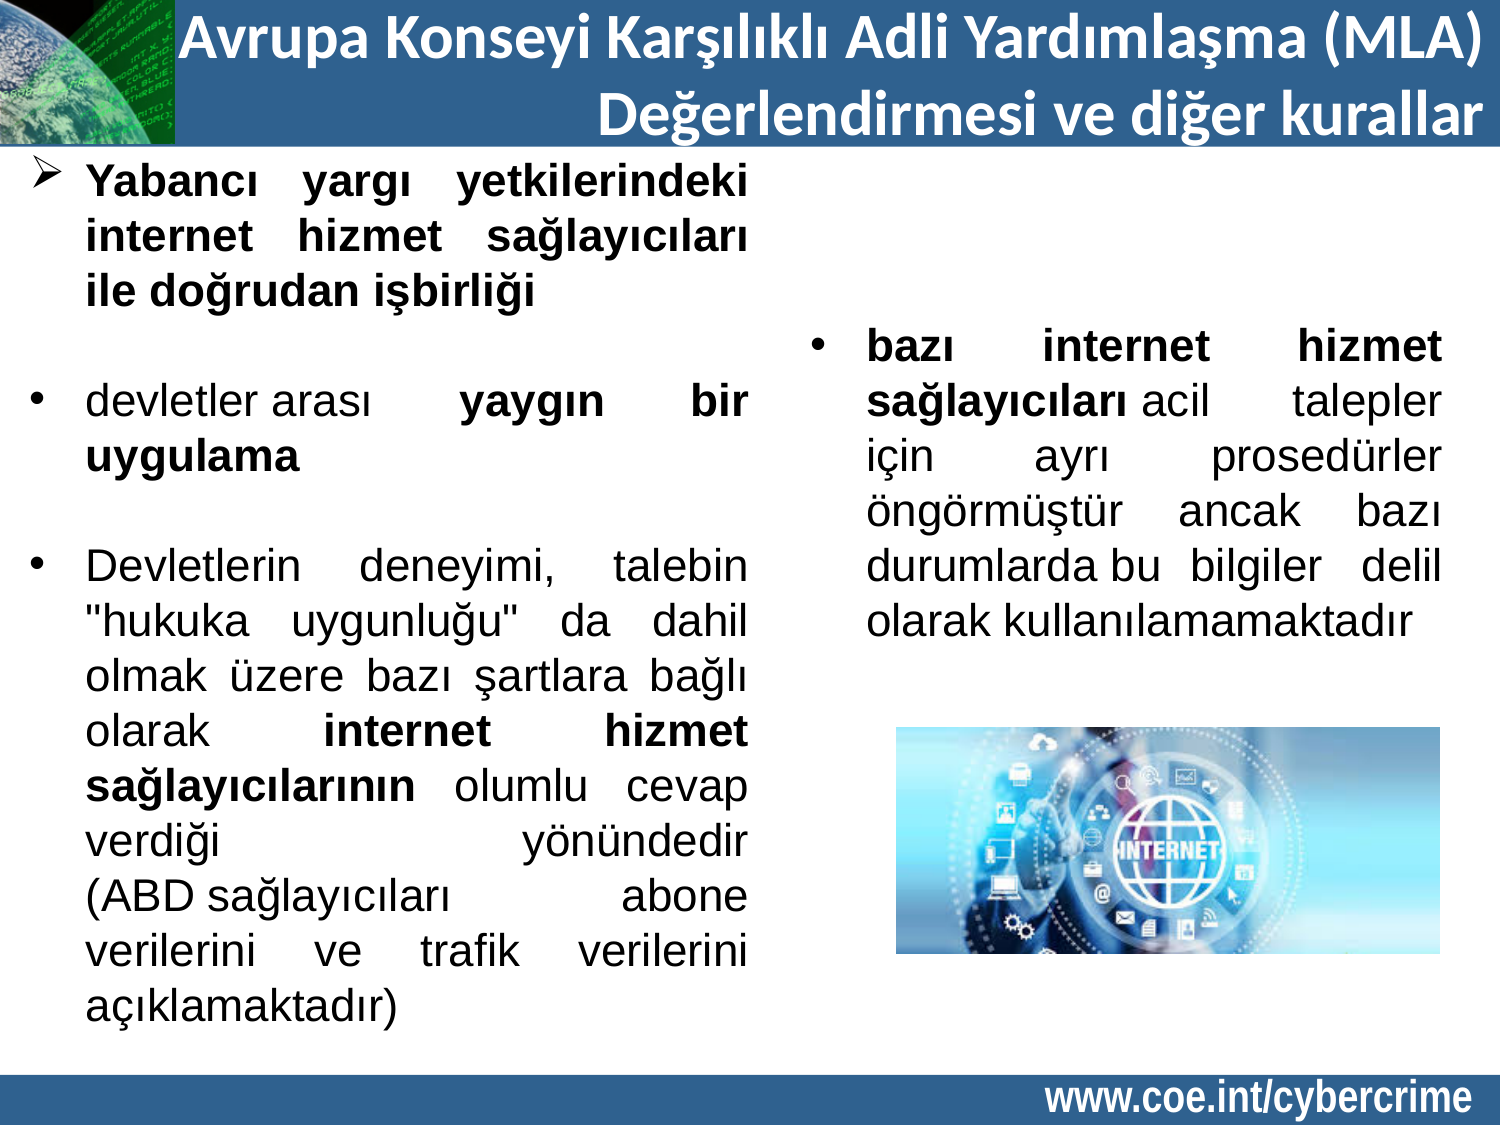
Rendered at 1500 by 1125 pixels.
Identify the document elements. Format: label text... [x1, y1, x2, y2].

text_box bazı internet hizmet sağlayıcıları acil talepler için ayrı prosedürler öngörmüştür ancak bazı durumlarda bu bilgiler delil olarak kullanılamamaktadır [794, 308, 1459, 654]
text_box Yabancı yargı yetkilerindeki internet hizmet sağlayıcıları ile doğrudan işbirliği devletler arası yaygın bir uygulama Devletlerin deneyimi, talebin "hukuka uygunluğu" da dahil olmak üzere bazı şartlara bağlı olarak internet hizmet sağlayıcılarının olumlu cevap verdiği yönündedir (ABD sağlayıcıları abone verilerini ve trafik verilerini açıklamaktadır) [14, 143, 765, 1038]
picture [895, 726, 1441, 954]
text_box www.coe.int/cybercrime [1030, 1059, 1500, 1125]
text_box Avrupa Konseyi Karşılıklı Adli Yardımlaşma (MLA) Değerlendirmesi ve diğer kurallar [179, 0, 1500, 149]
text_box [0, 1073, 1030, 1125]
picture [0, 0, 175, 144]
